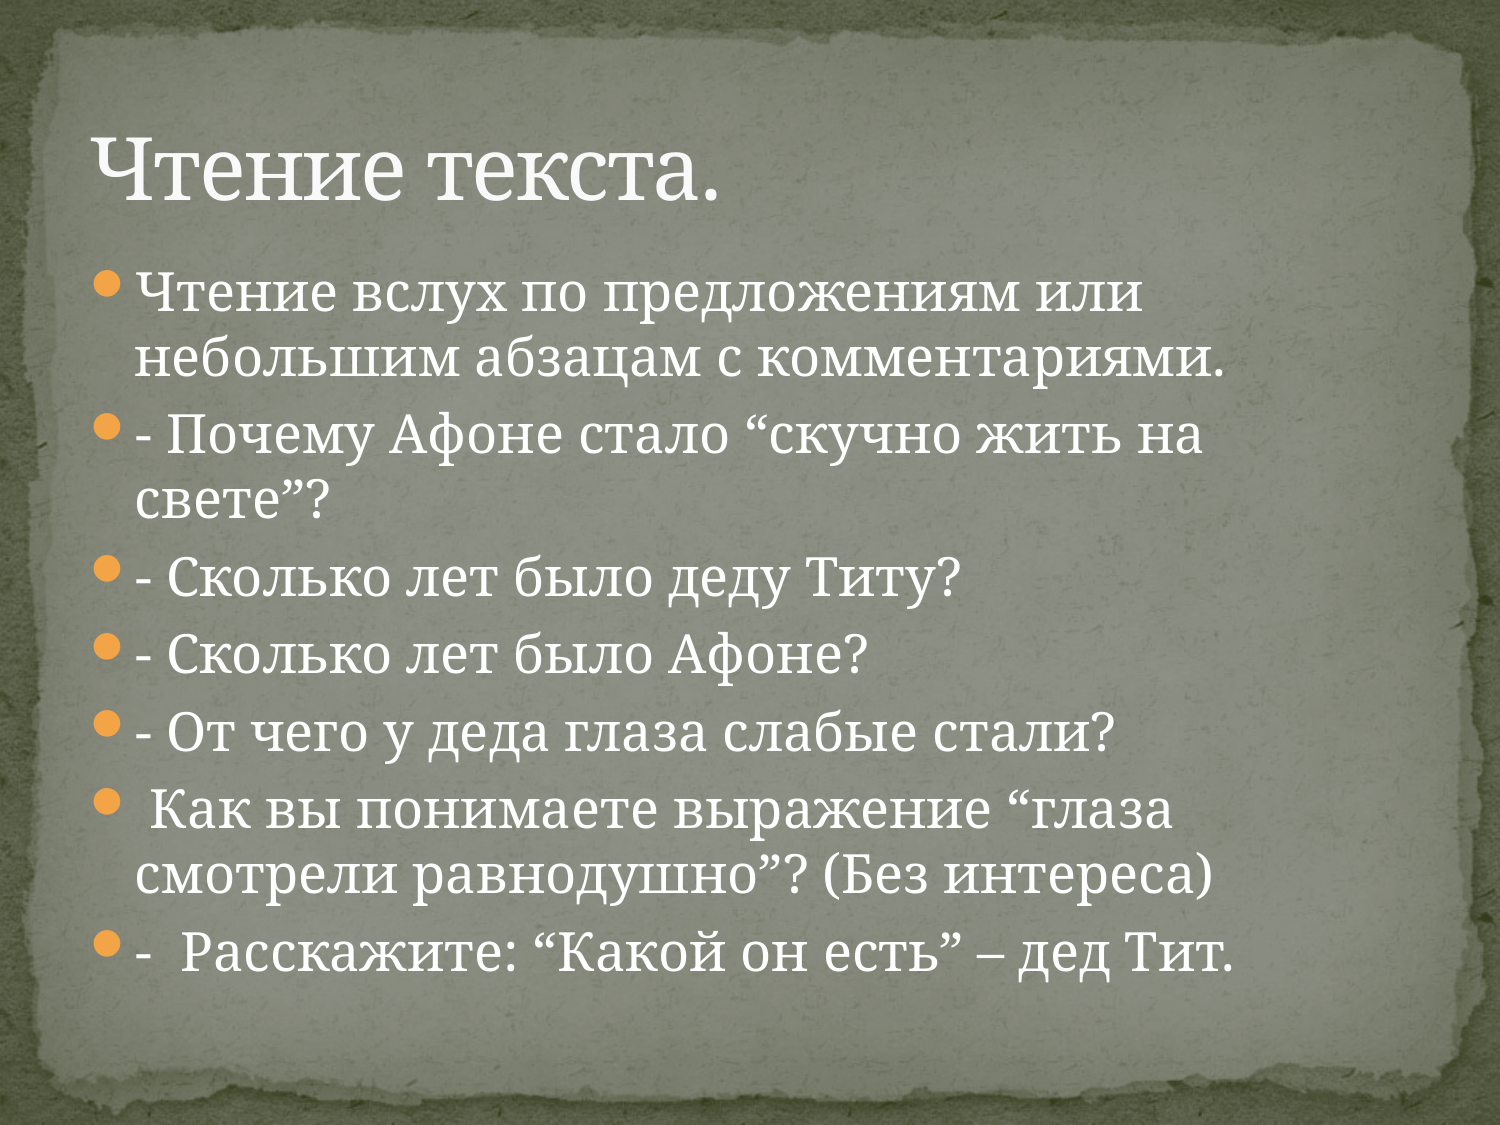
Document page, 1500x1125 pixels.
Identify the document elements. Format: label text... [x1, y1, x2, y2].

title Чтение текста. [74, 24, 1425, 225]
list Чтение вслух по предложениям или небольшим абзацам с комментариями. - Почему Афоне стало “скучно жить на свете”? - Сколько лет было деду Титу? - Сколько лет было Афоне? - От чего у деда глаза слабые стали? Как вы понимаете выражение “глаза смотрели равнодушно”? (Без интереса) - Расскажите: “Какой он есть” – дед Тит. [75, 249, 1425, 1000]
